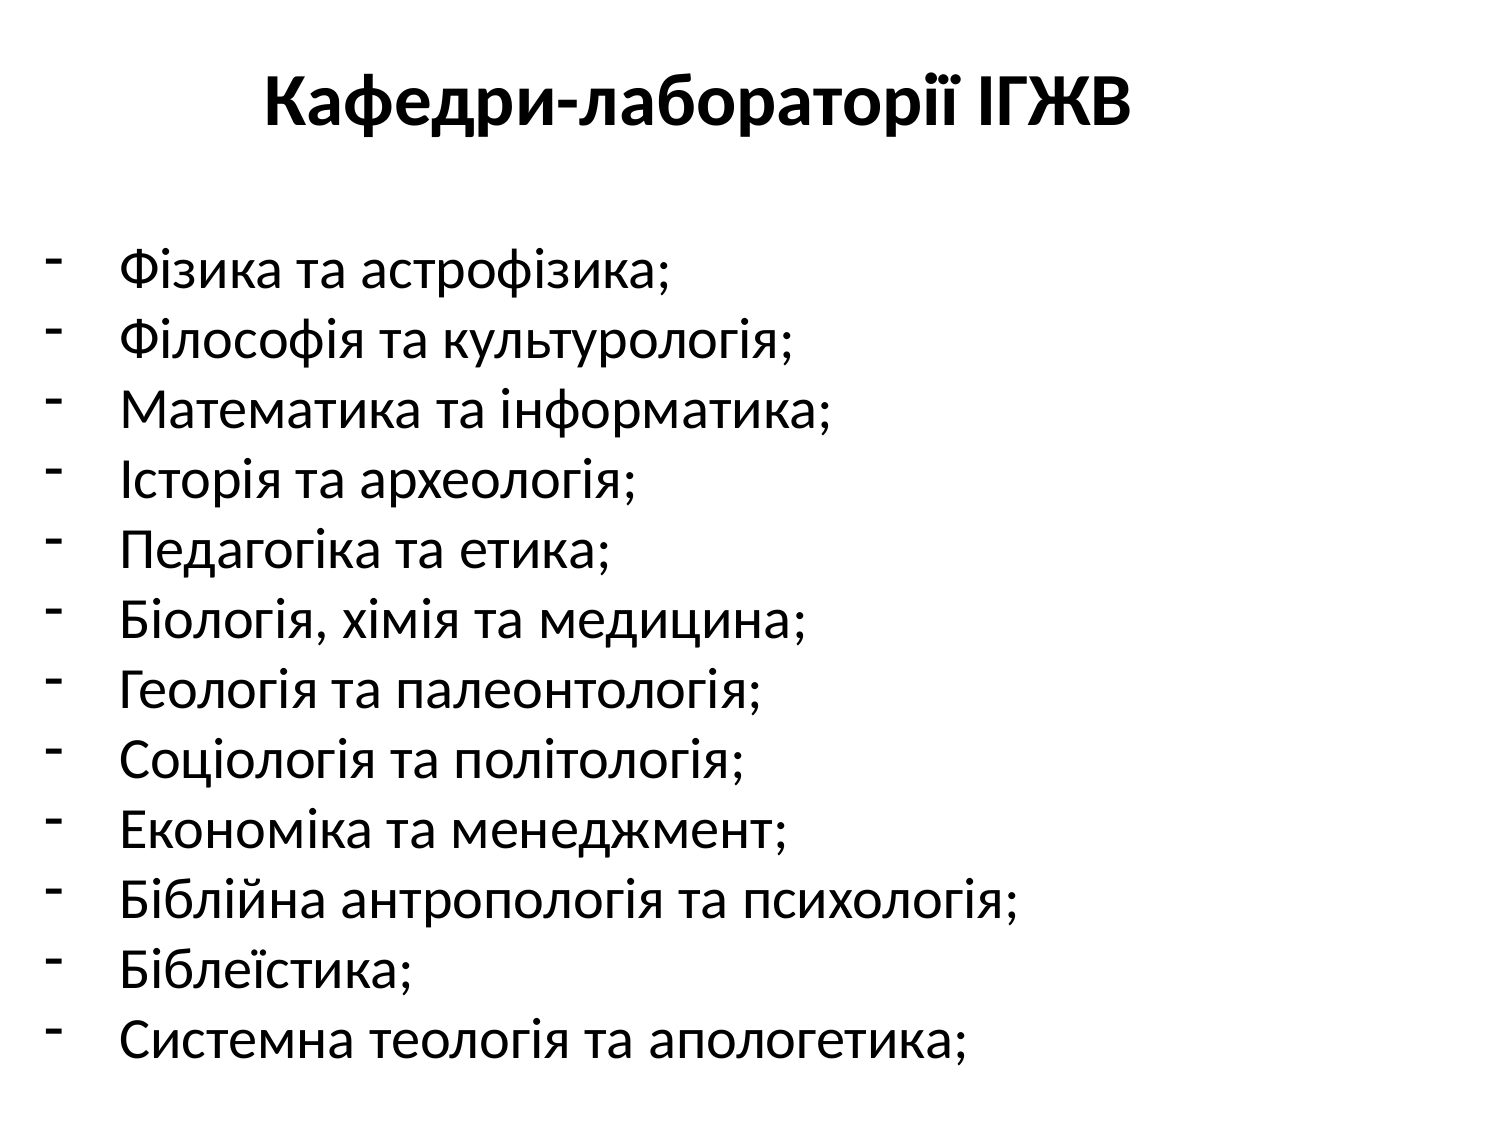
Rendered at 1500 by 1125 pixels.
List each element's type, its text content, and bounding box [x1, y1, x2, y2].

text_box Кафедри-лабораторії ІГЖВ Фізика та астрофізика; Філософія та культурологія; Математика та інформатика; Історія та археологія; Педагогіка та етика; Біологія, хімія та медицина; Геологія та палеонтологія; Соціологія та політологія; Економіка та менеджмент; Біблійна антропологія та психологія; Біблеїстика; Системна теологія та апологетика; [29, 42, 1329, 1125]
